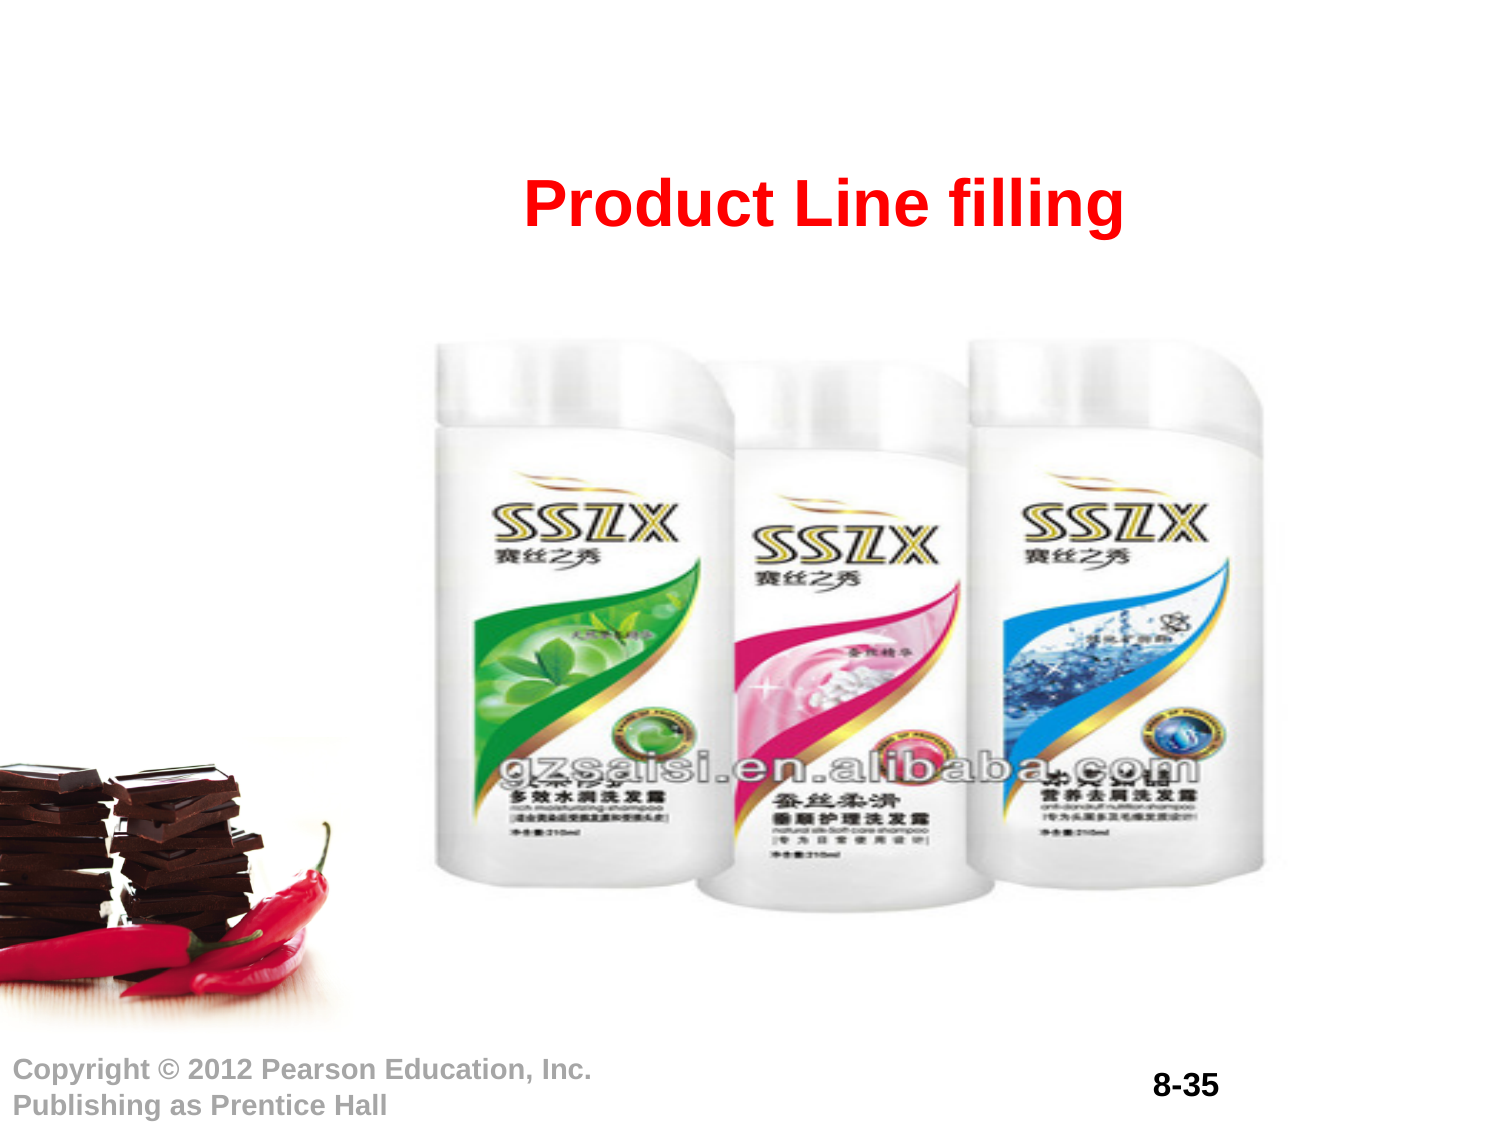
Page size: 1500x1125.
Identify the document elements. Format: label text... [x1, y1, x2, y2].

list Product Line filling [237, 149, 1413, 251]
picture [0, 312, 1351, 1038]
